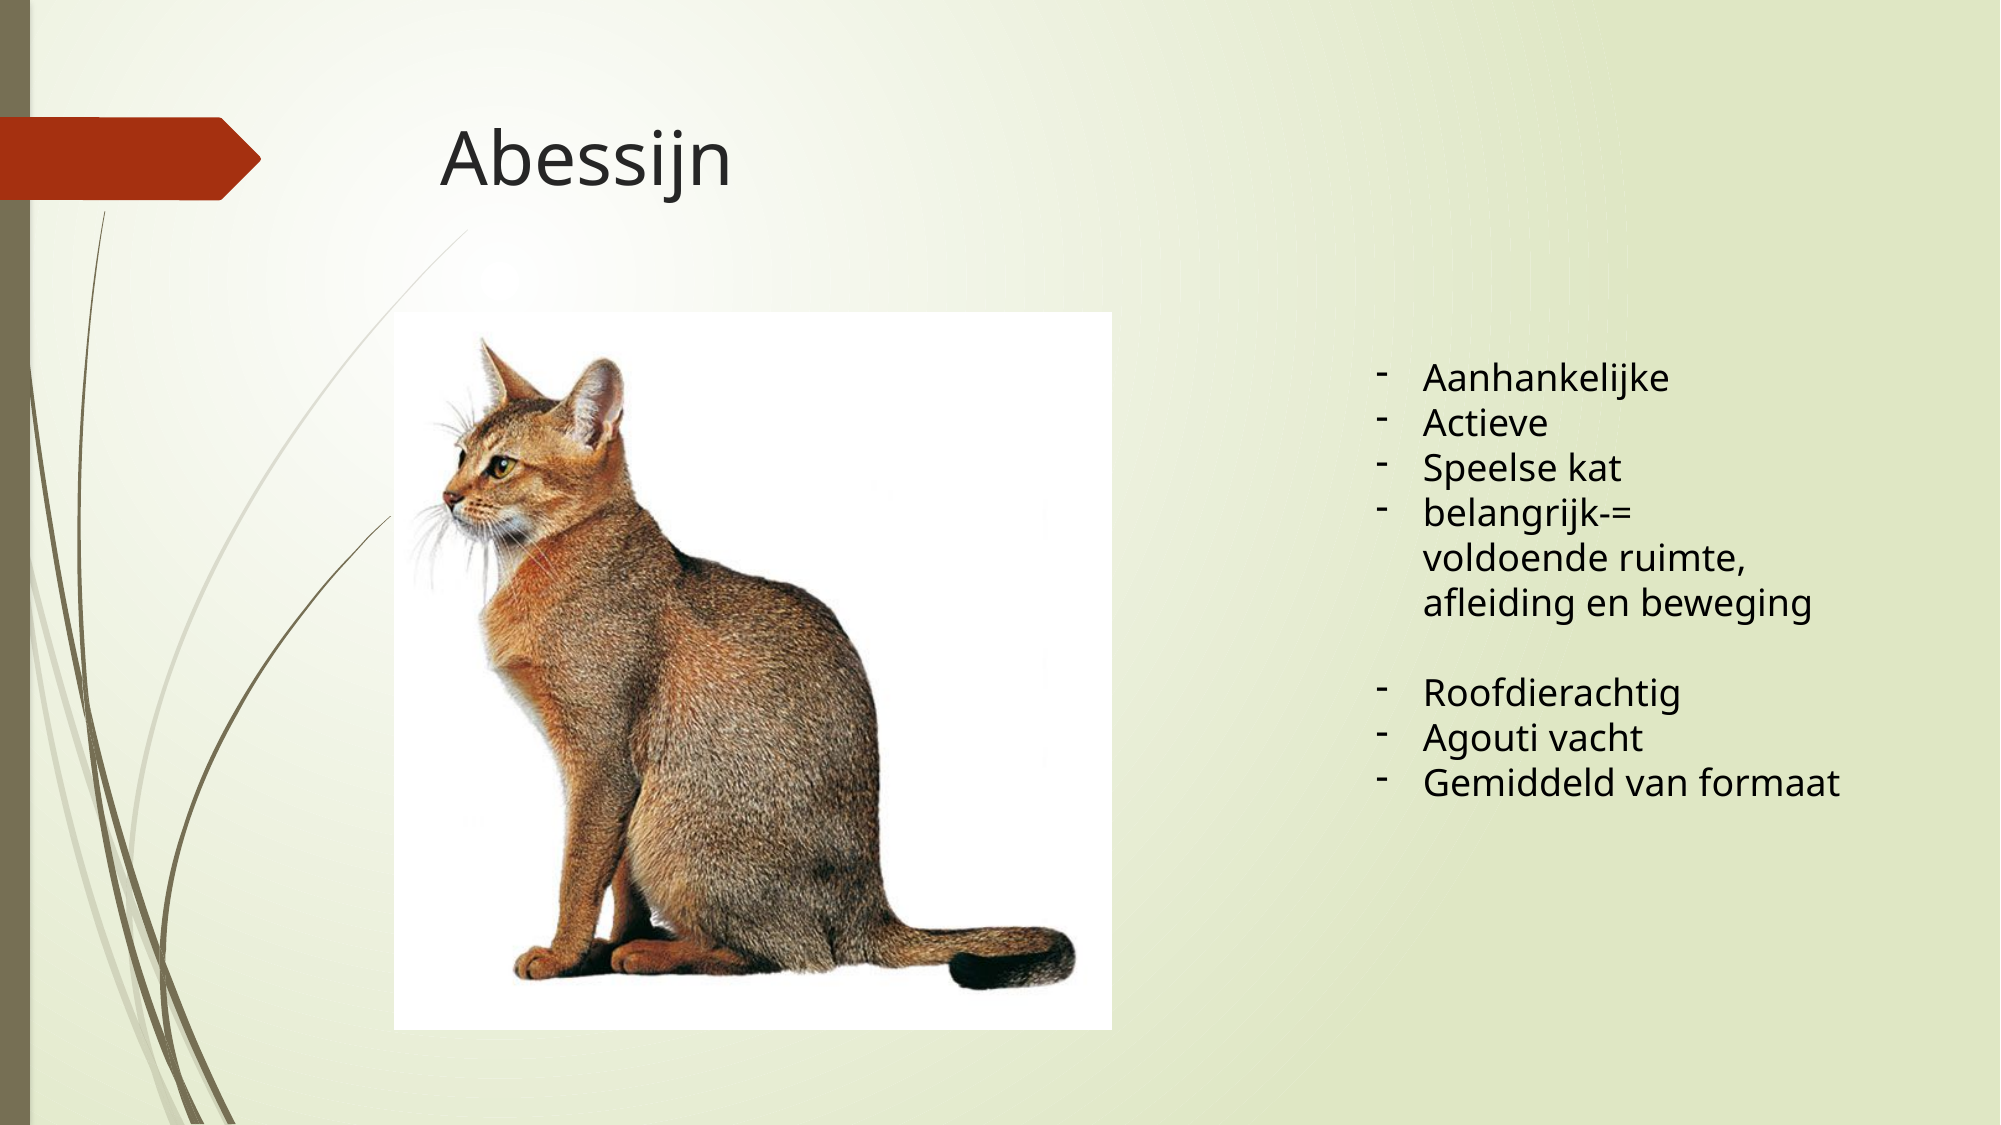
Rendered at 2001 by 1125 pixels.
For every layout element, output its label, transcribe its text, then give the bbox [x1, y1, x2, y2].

title Abessijn [425, 102, 1888, 313]
picture [393, 312, 1112, 1031]
text_box Aanhankelijke Actieve Speelse kat belangrijk-= voldoende ruimte, afleiding en beweging Roofdierachtig Agouti vacht Gemiddeld van formaat [1361, 346, 1865, 812]
